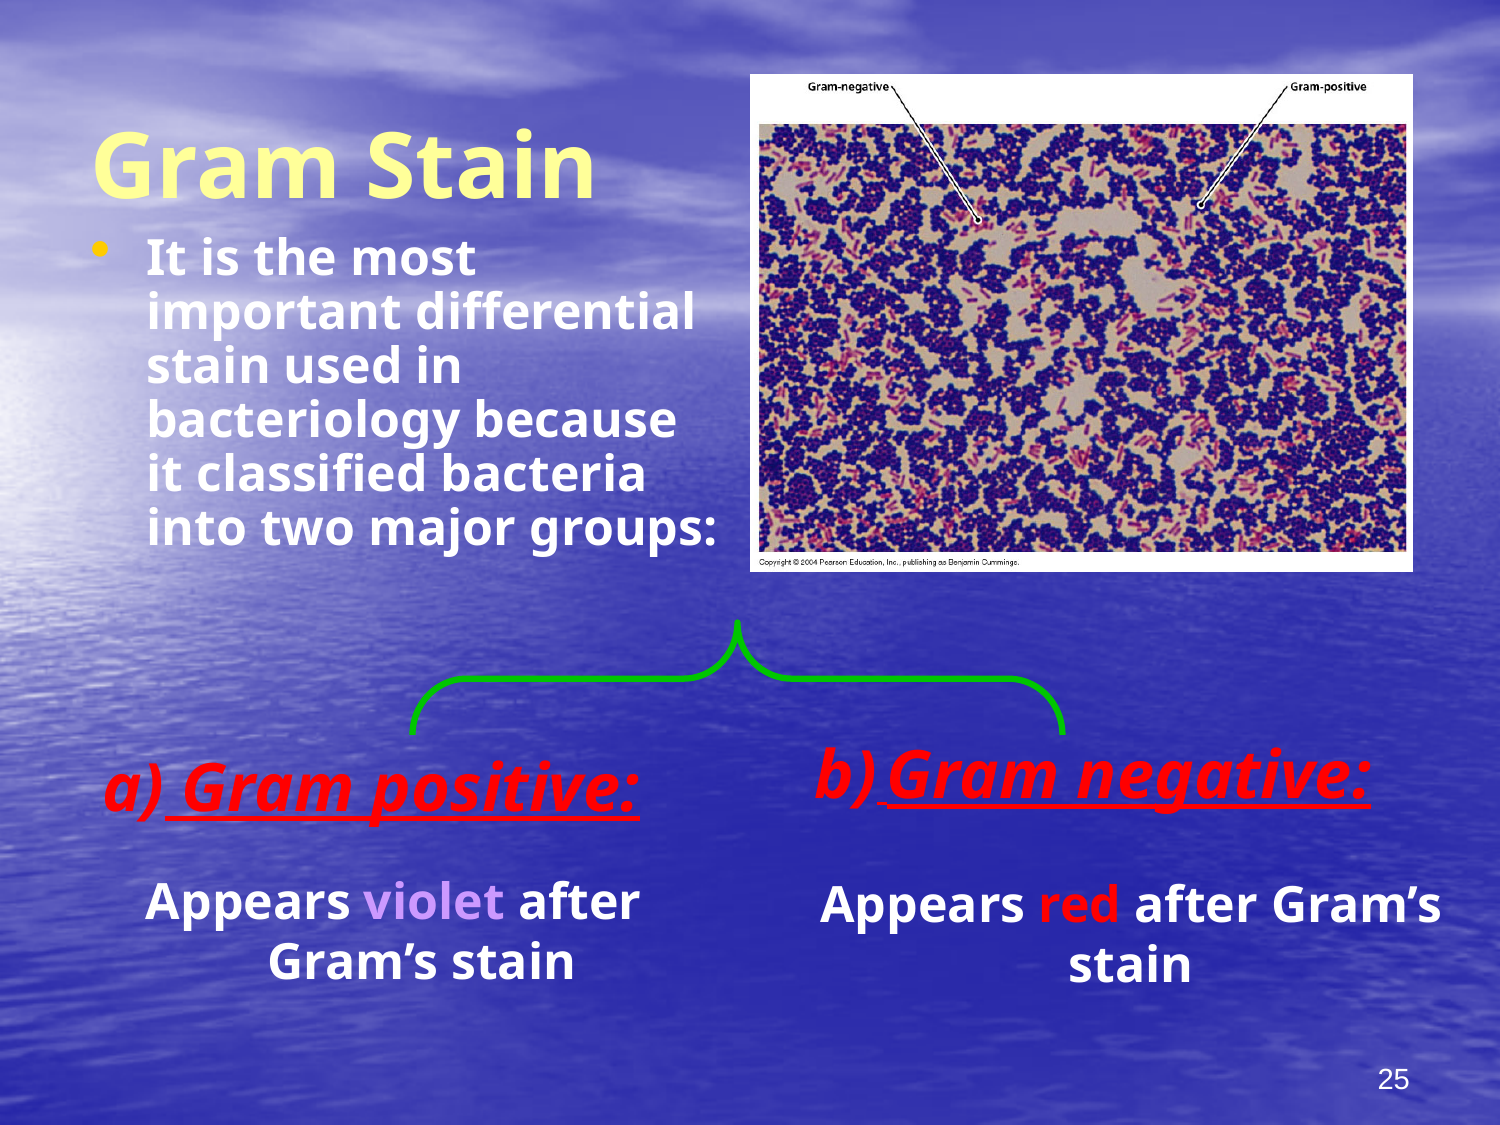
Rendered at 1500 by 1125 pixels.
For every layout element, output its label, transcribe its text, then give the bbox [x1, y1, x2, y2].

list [749, 74, 1413, 573]
list It is the most important differential stain used in bacteriology because it classified bacteria into two major groups: [74, 224, 738, 726]
text_box [412, 622, 1062, 735]
text_box b) Gram negative: Appears red after Gram’s stain [799, 724, 1463, 1125]
title Gram Stain [74, 47, 1426, 276]
text_box Gram positive: Appears violet after Gram’s stain [87, 737, 700, 998]
